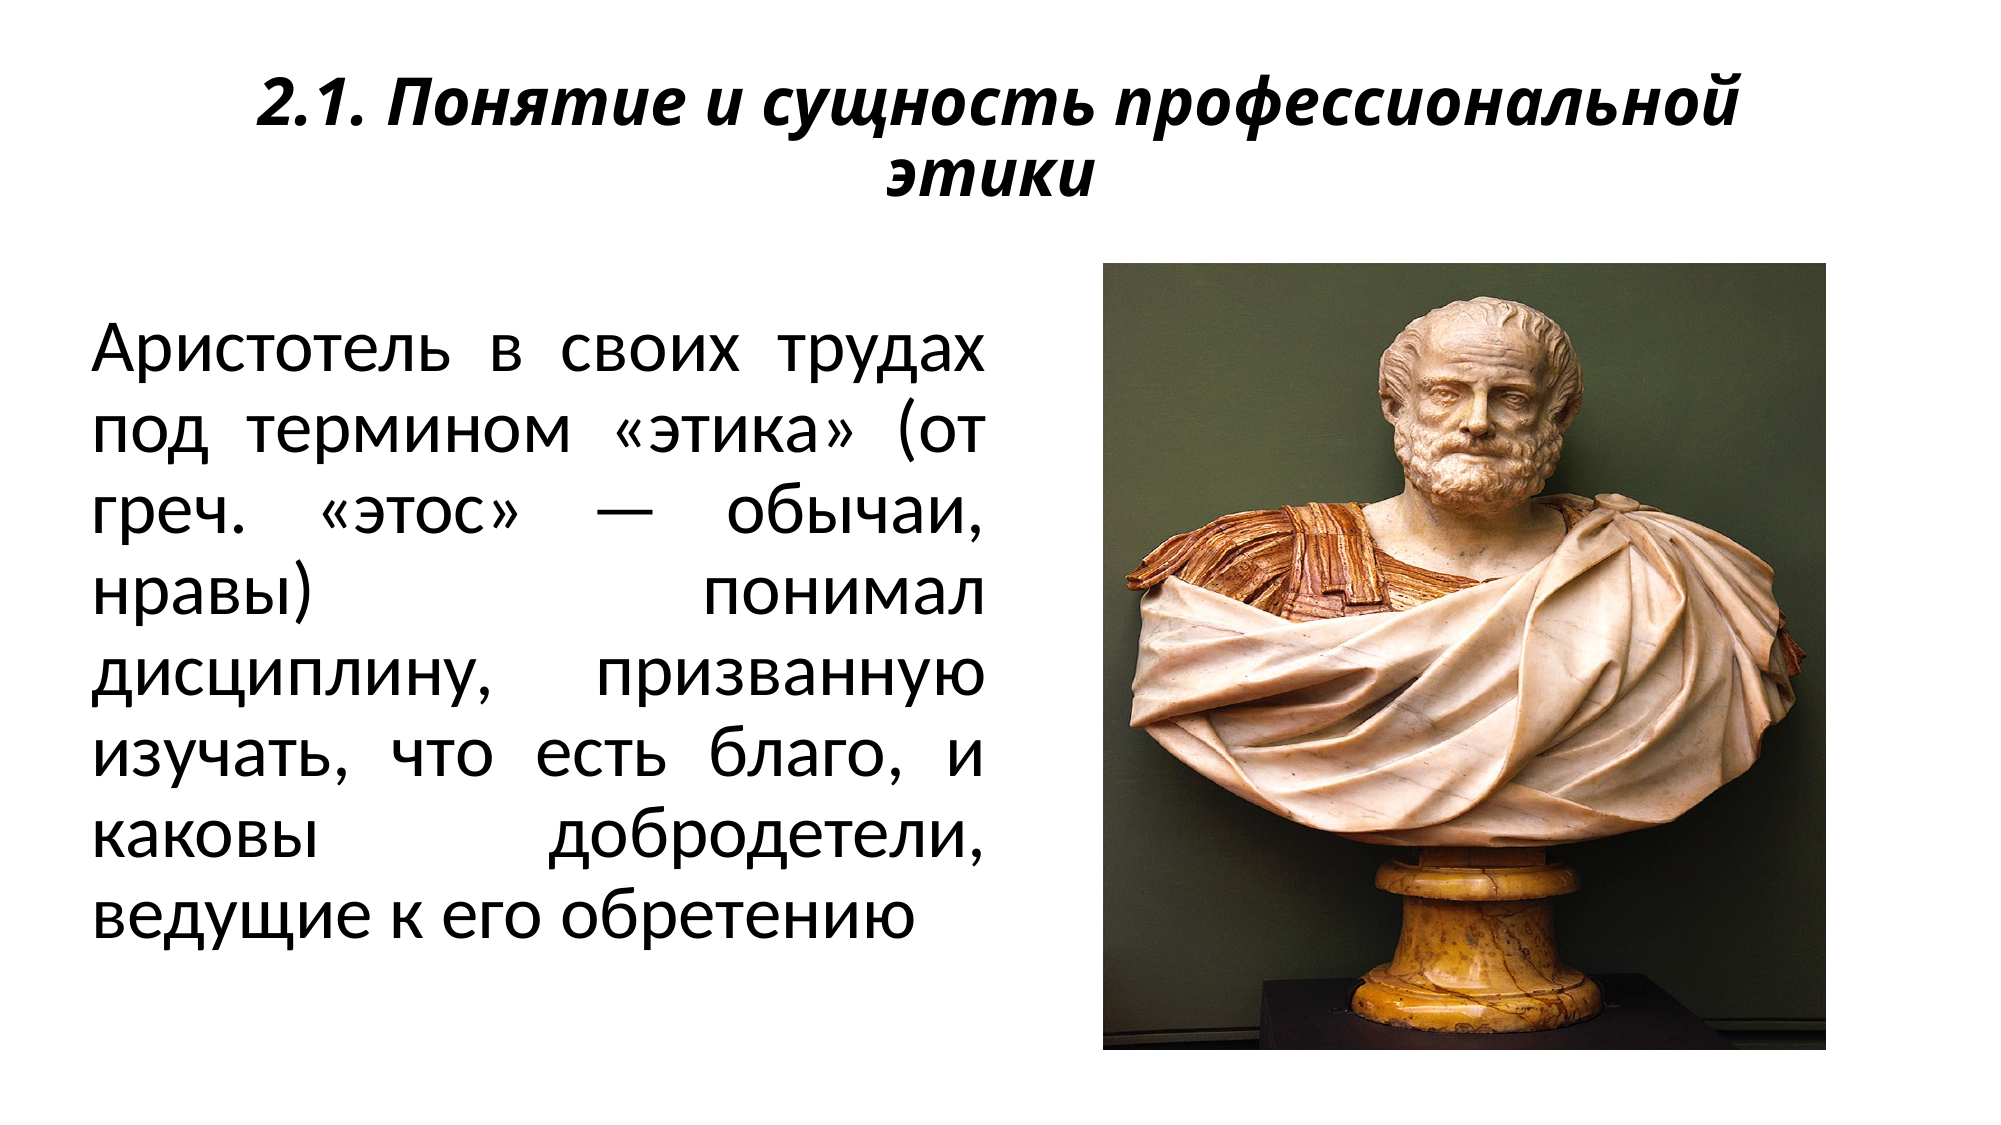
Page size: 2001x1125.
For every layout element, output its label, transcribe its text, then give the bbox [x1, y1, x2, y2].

title 2.1. Понятие и сущность профессиональной этики [137, 59, 1863, 278]
picture [1103, 263, 1826, 1050]
list Аристотель в своих трудах под термином «этика» (от греч. «этос» — обычаи, нравы) понимал дисциплину, призванную изучать, что есть благо, и каковы добродетели, ведущие к его обретению [76, 299, 1002, 1104]
